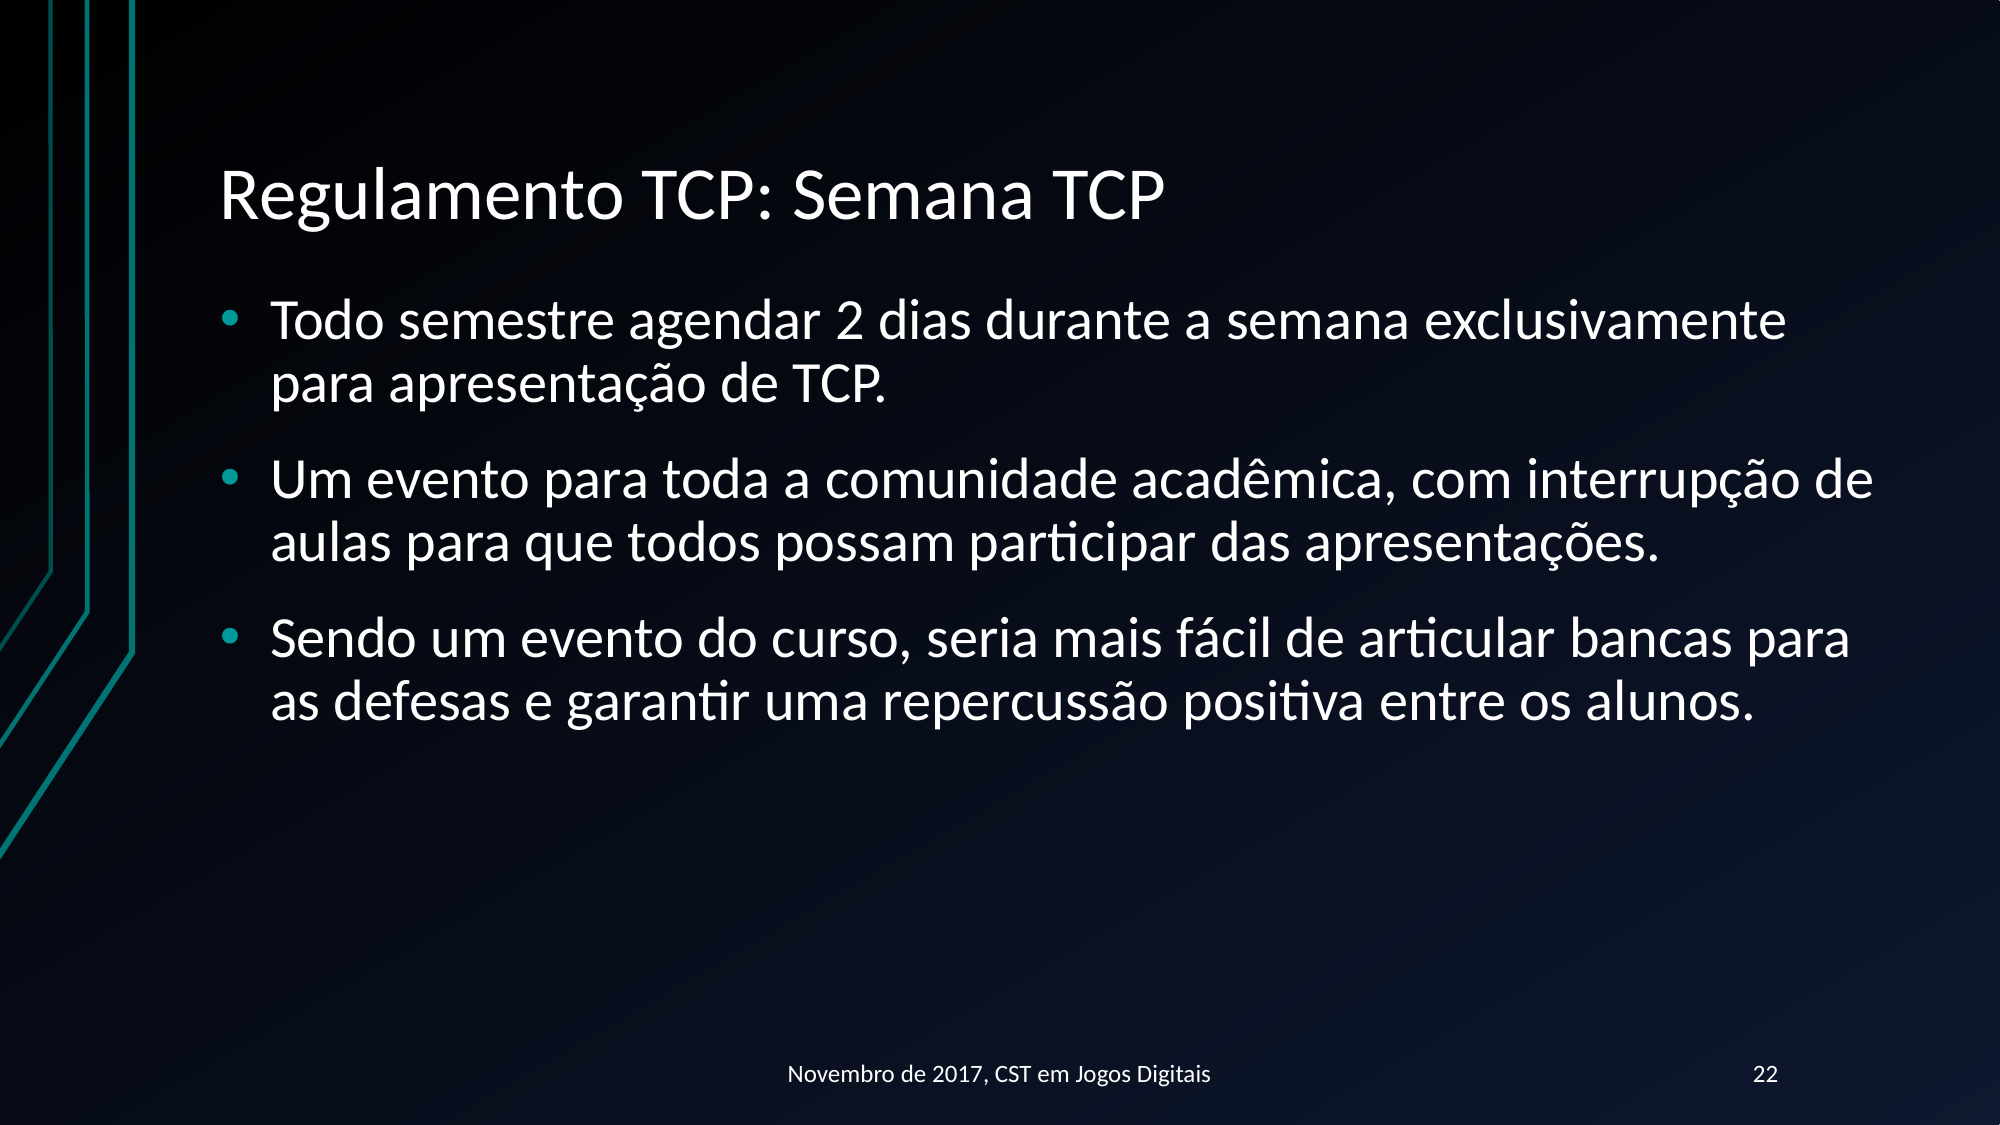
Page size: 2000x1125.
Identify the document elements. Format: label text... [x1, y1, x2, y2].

list Todo semestre agendar 2 dias durante a semana exclusivamente para apresentação de TCP. Um evento para toda a comunidade acadêmica, com interrupção de aulas para que todos possam participar das apresentações. Sendo um evento do curso, seria mais fácil de articular bancas para as defesas e garantir uma repercussão positiva entre os alunos. [199, 279, 1900, 1012]
footer Novembro de 2017, CST em Jogos Digitais [566, 1042, 1433, 1103]
title Regulamento TCP: Semana TCP [199, 45, 1900, 246]
slide_number 22 [1732, 1042, 1900, 1103]
